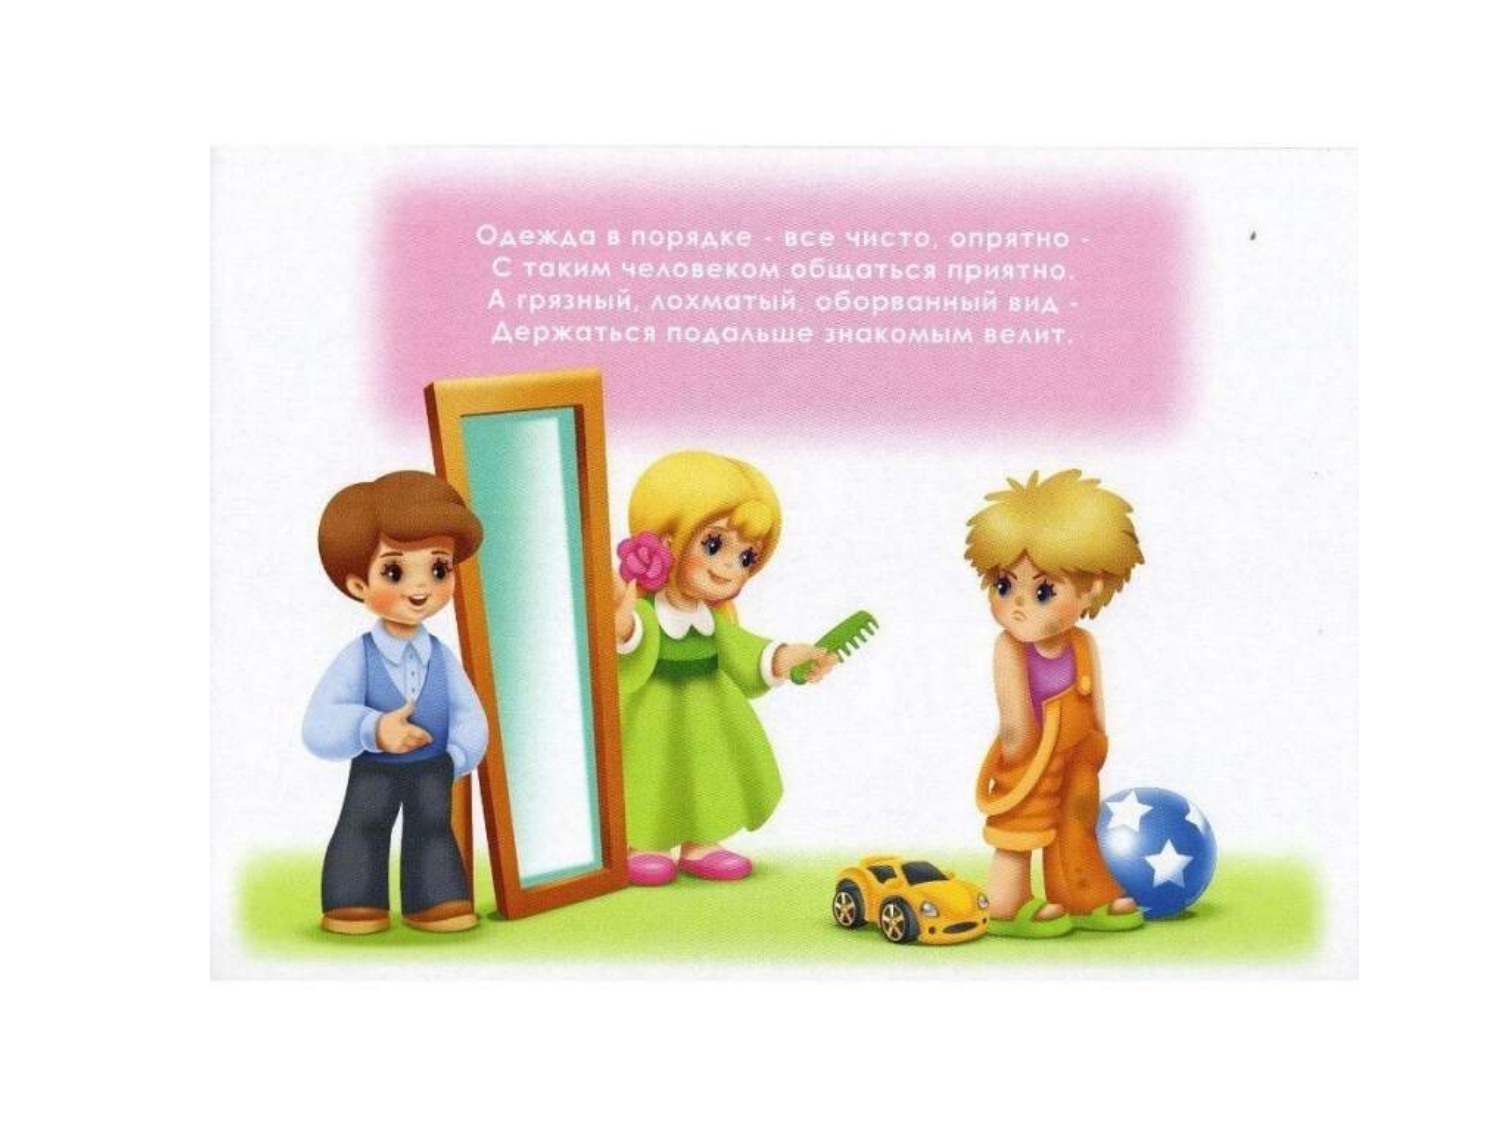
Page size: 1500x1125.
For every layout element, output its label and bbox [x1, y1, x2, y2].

picture [210, 93, 1359, 1034]
